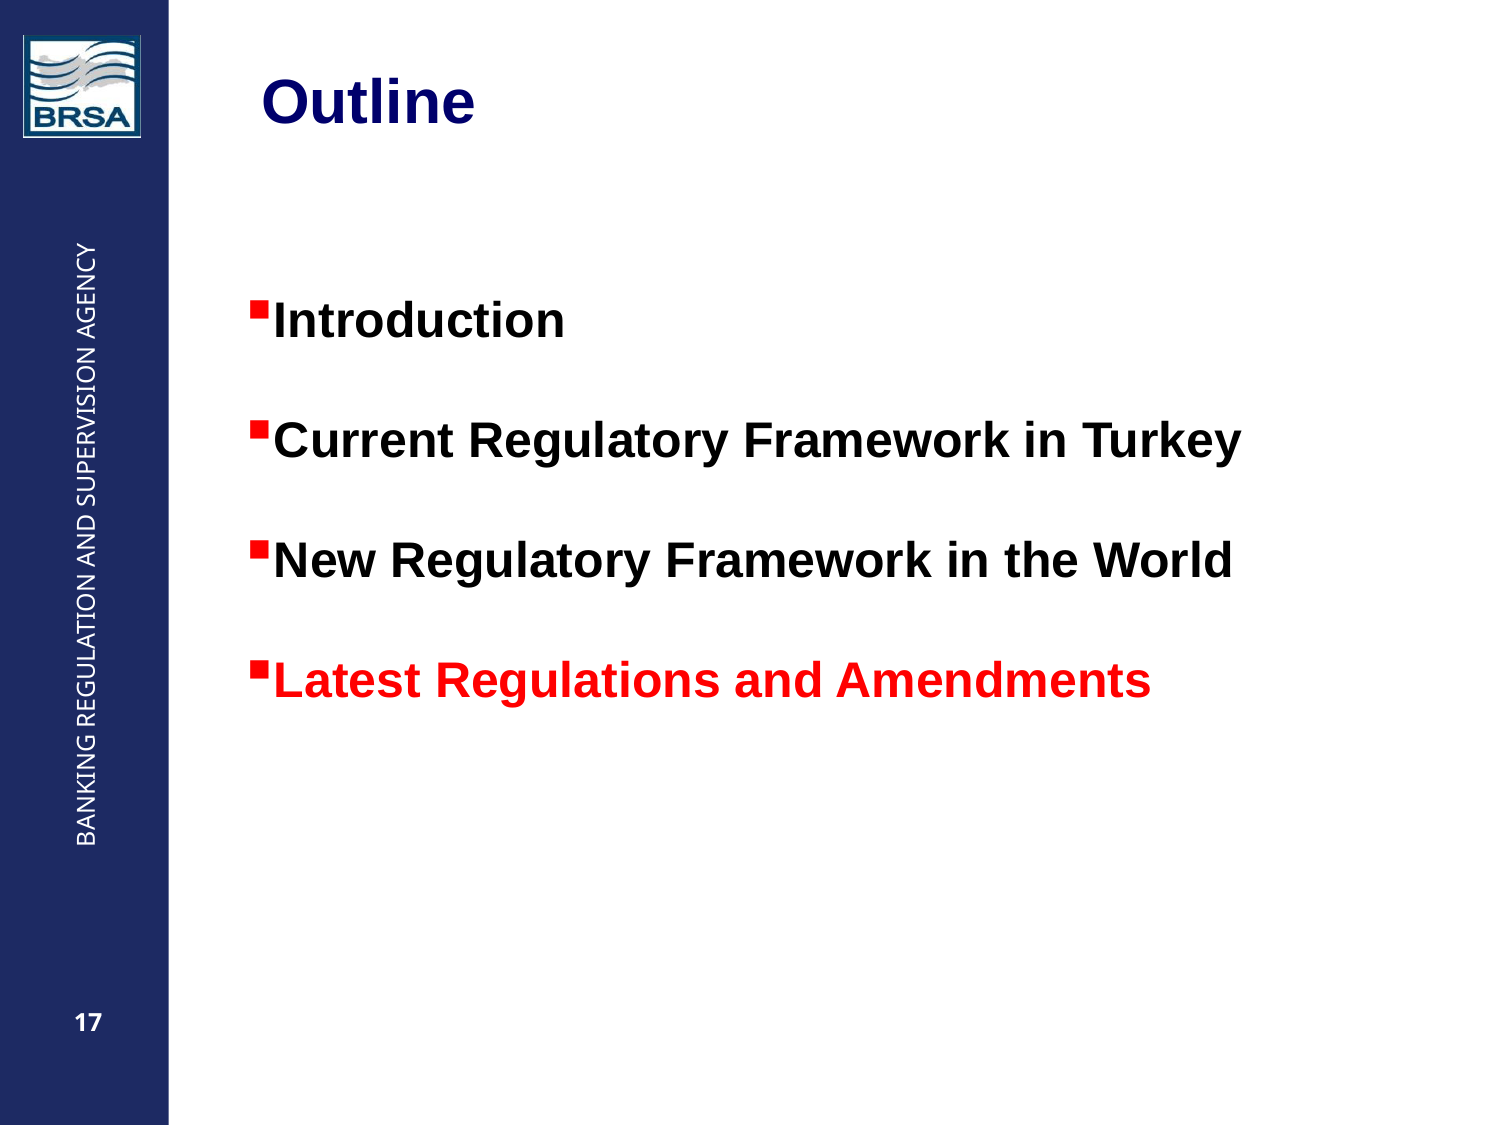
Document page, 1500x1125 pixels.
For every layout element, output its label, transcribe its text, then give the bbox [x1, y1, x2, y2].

list Introduction Current Regulatory Framework in Turkey New Regulatory Framework in the World Latest Regulations and Amendments [229, 219, 1306, 1006]
picture [23, 35, 141, 138]
title Outline [245, 34, 1442, 163]
